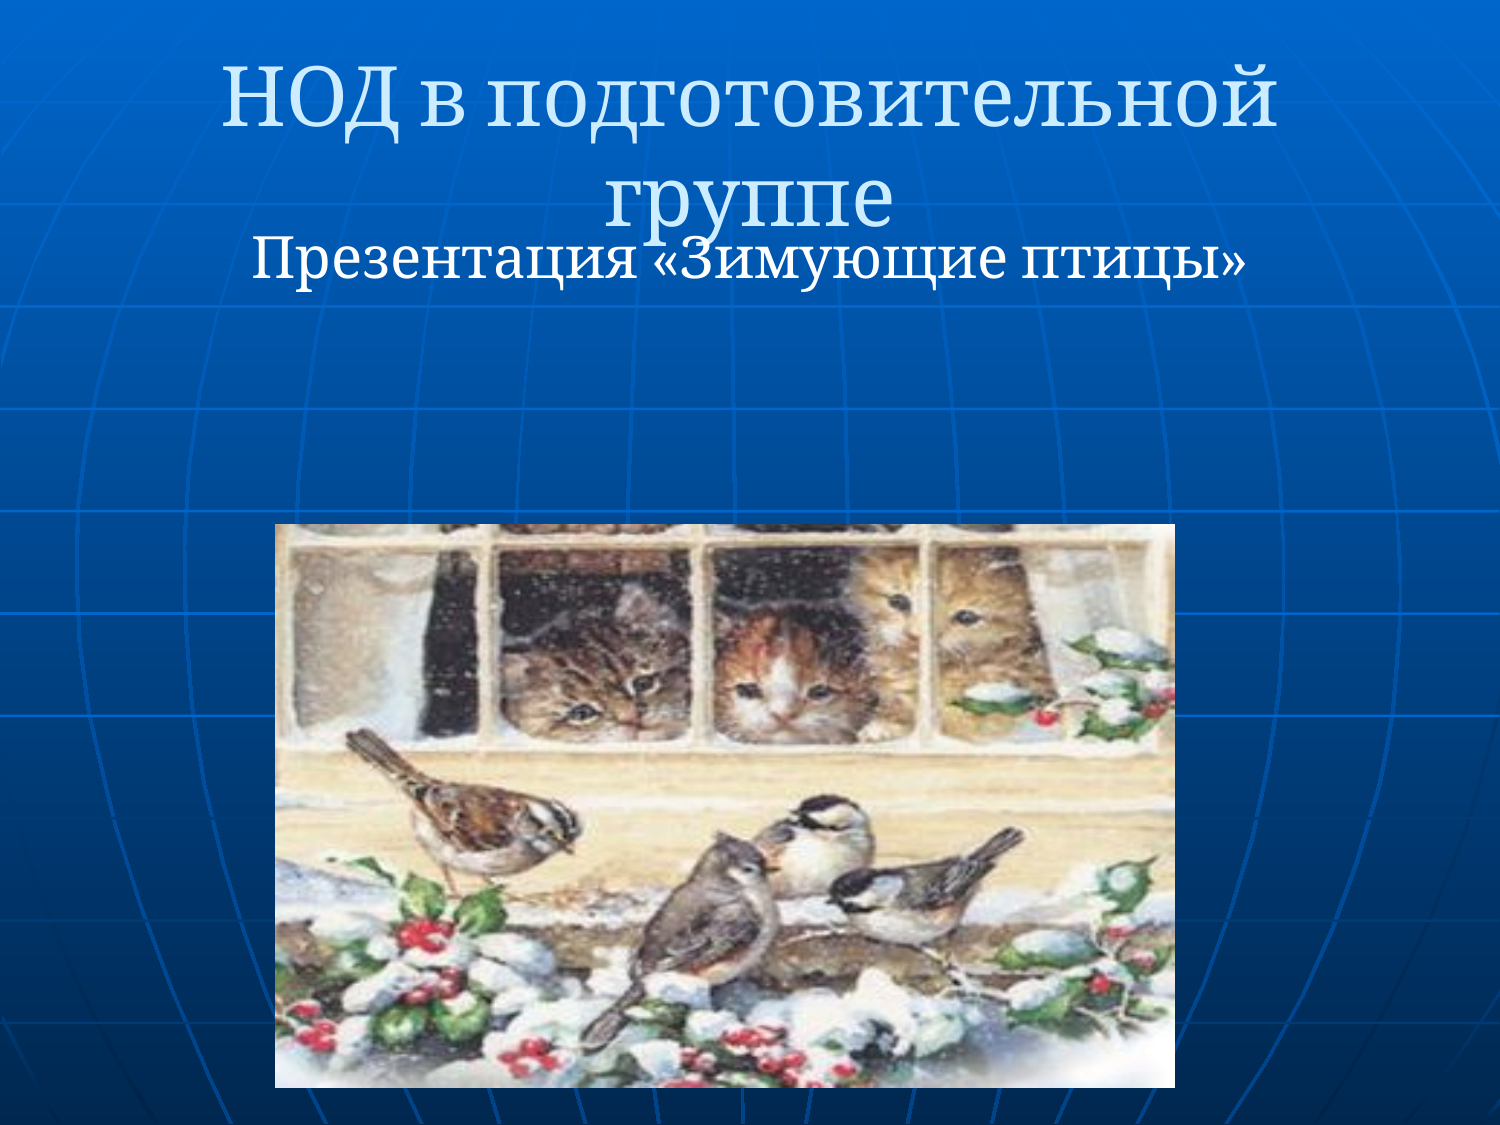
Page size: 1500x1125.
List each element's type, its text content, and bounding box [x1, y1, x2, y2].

list Презентация «Зимующие птицы» [24, 212, 1476, 476]
title НОД в подготовительной группе [74, 49, 1426, 212]
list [274, 524, 1176, 1088]
